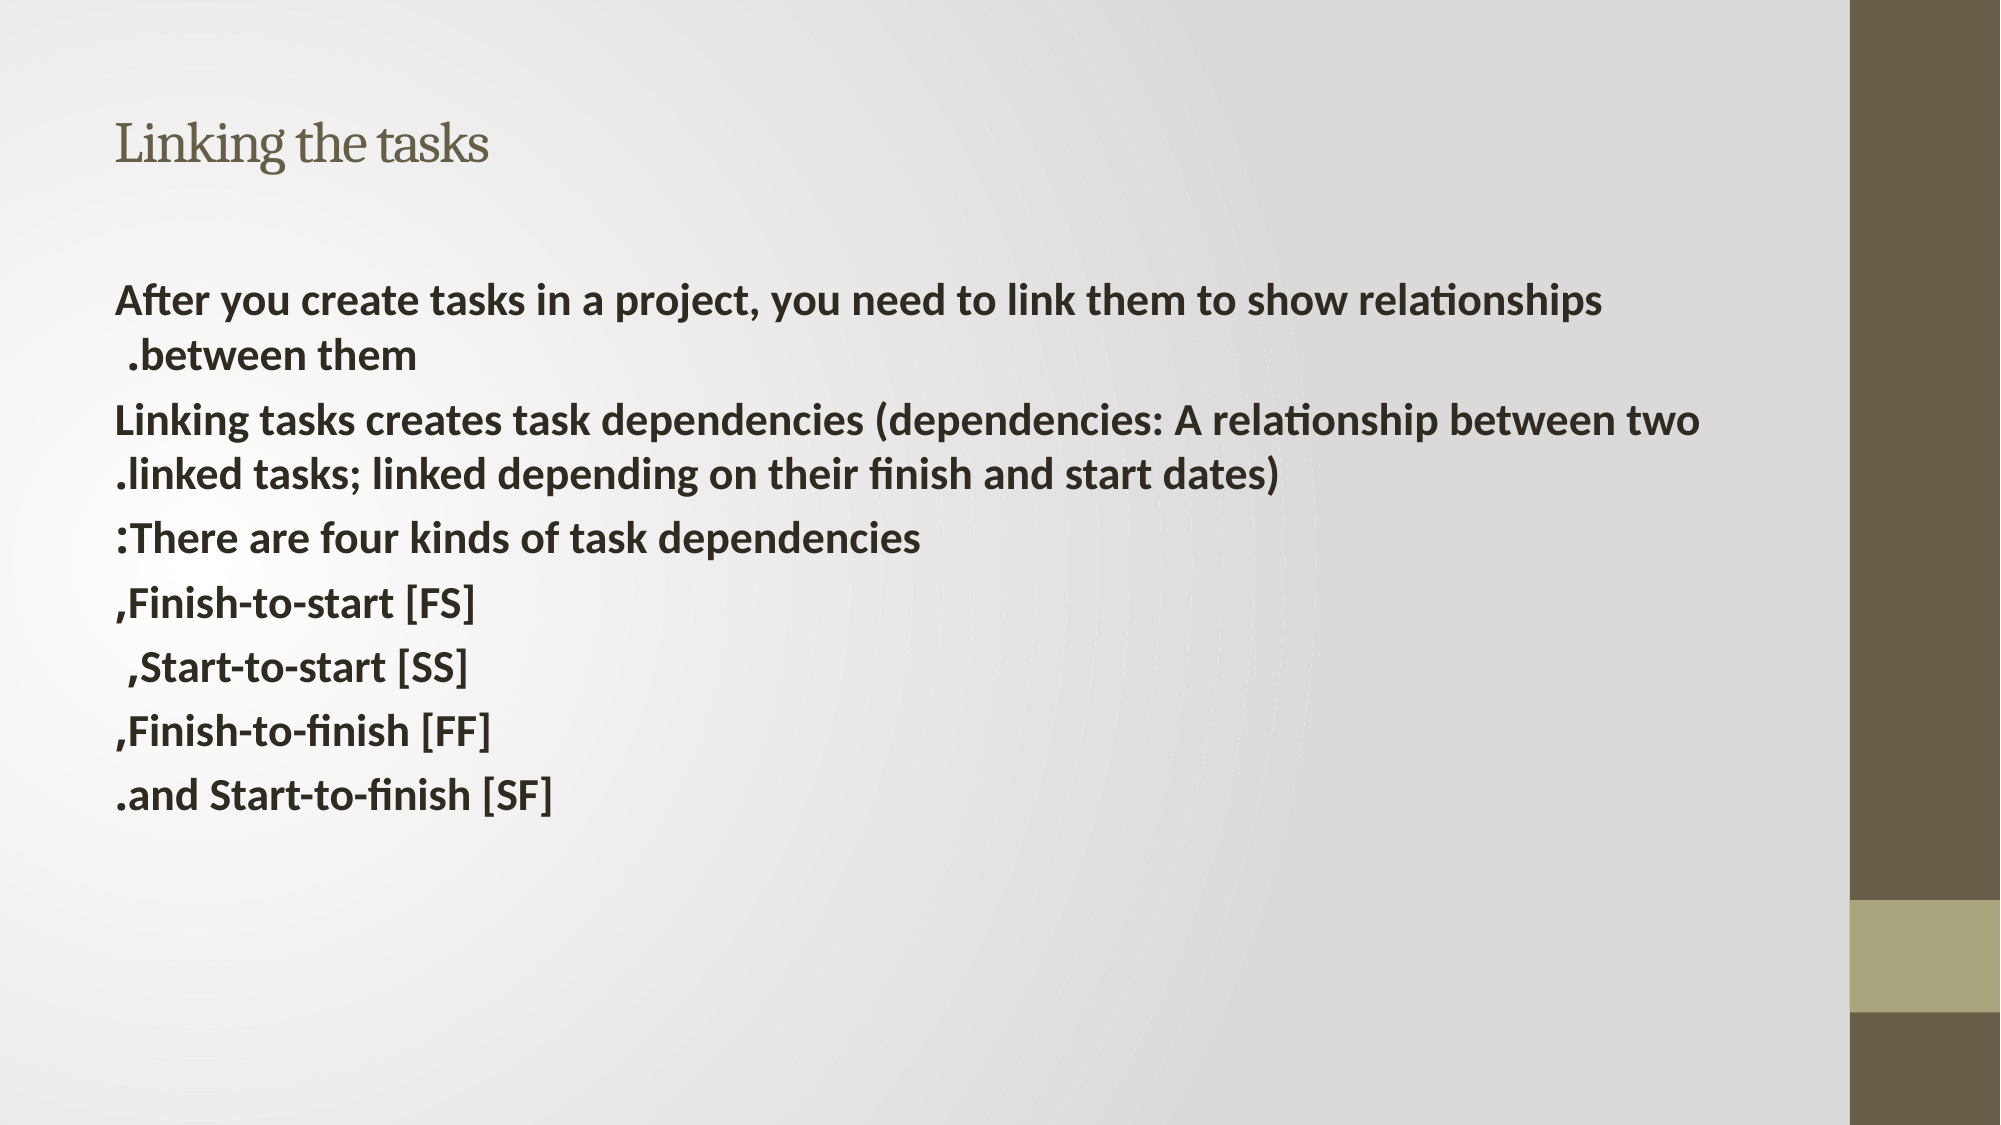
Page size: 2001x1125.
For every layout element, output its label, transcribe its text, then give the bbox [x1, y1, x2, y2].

title Linking the tasks [99, 45, 1767, 233]
list After you create tasks in a project, you need to link them to show relationships between them. Linking tasks creates task dependencies (dependencies: A relationship between two linked tasks; linked depending on their finish and start dates). There are four kinds of task dependencies: Finish-to-start [FS], Start-to-start [SS], Finish-to-finish [FF], and Start-to-finish [SF]. [99, 262, 1767, 1050]
